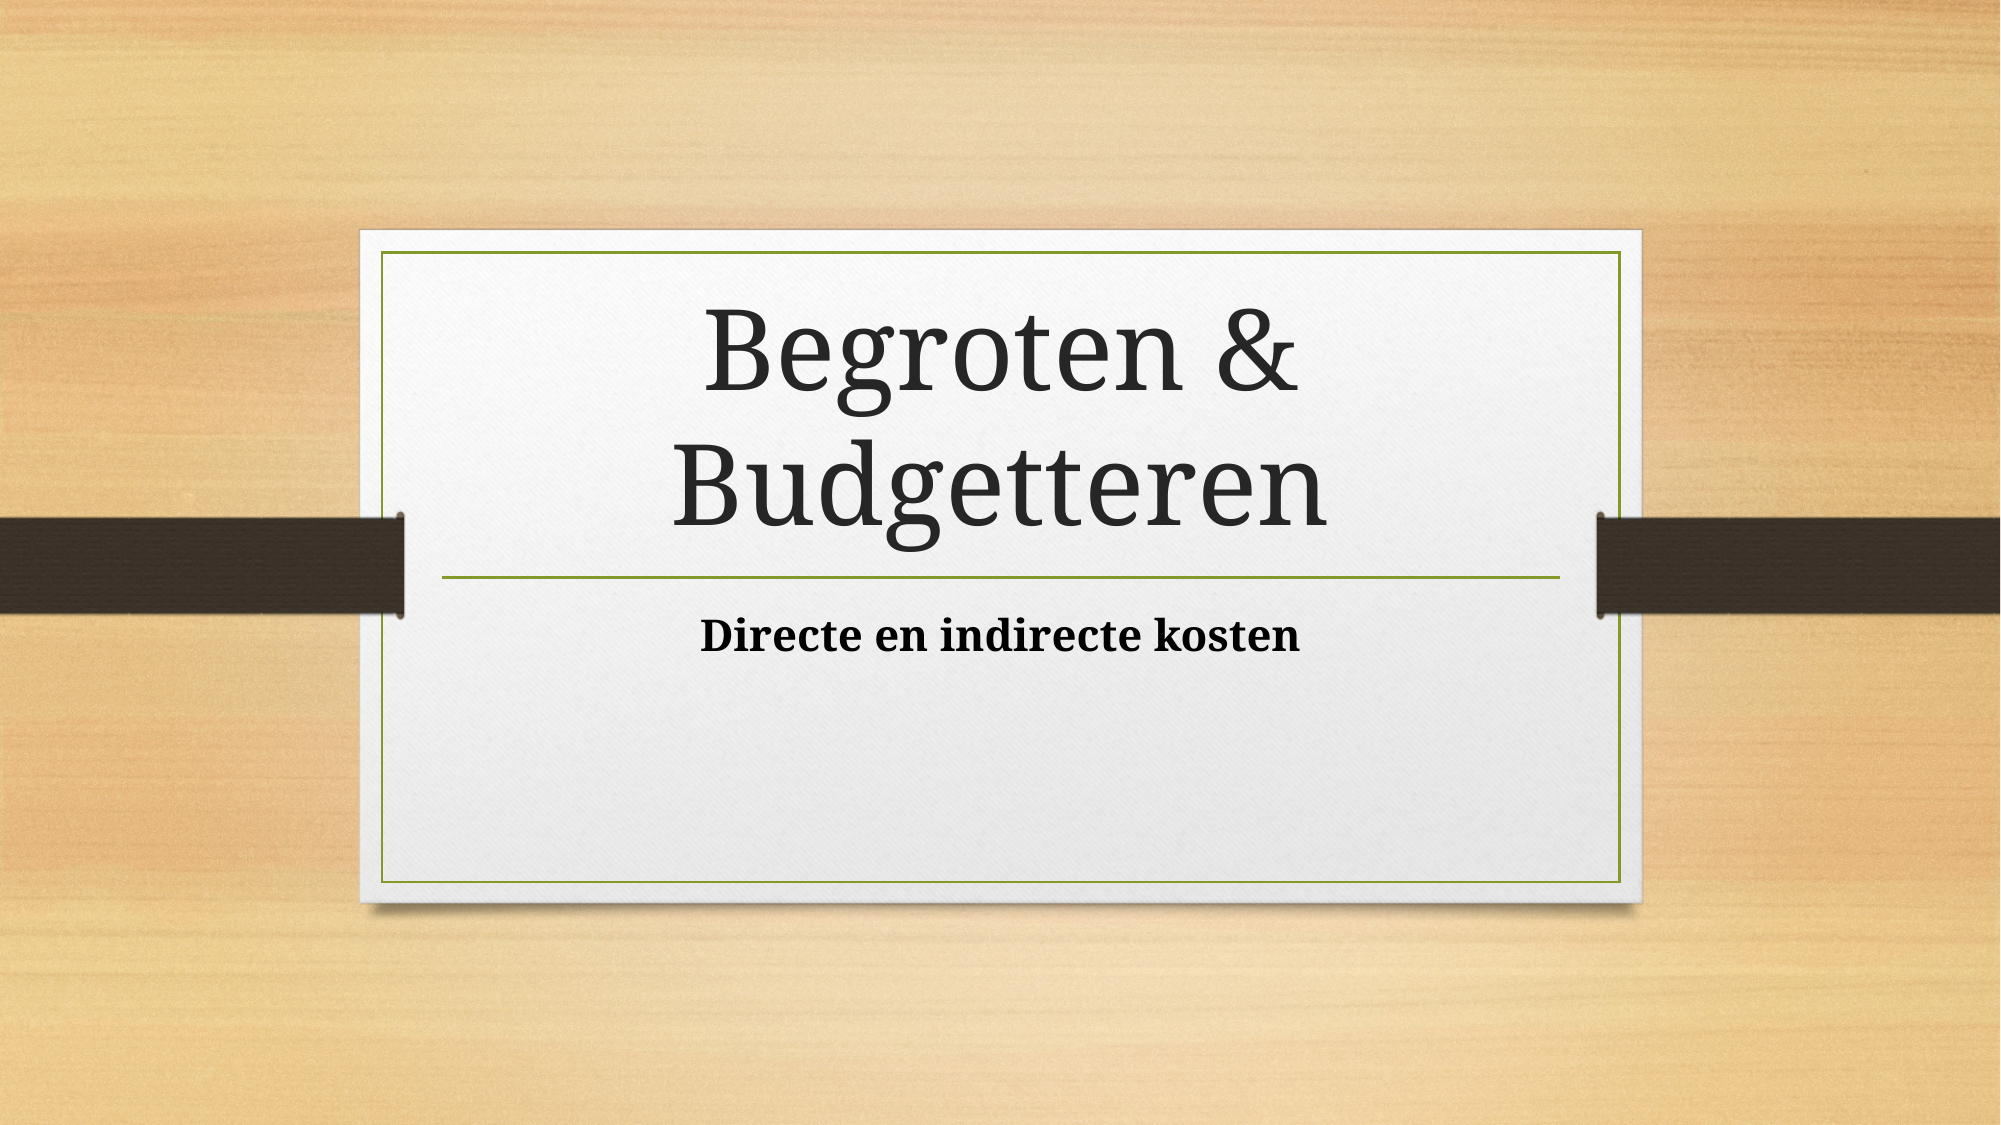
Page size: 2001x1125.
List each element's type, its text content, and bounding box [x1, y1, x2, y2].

title Begroten & Budgetteren [441, 306, 1560, 556]
picture [0, 0, 2001, 1125]
subtitle Directe en indirecte kosten [441, 600, 1560, 817]
